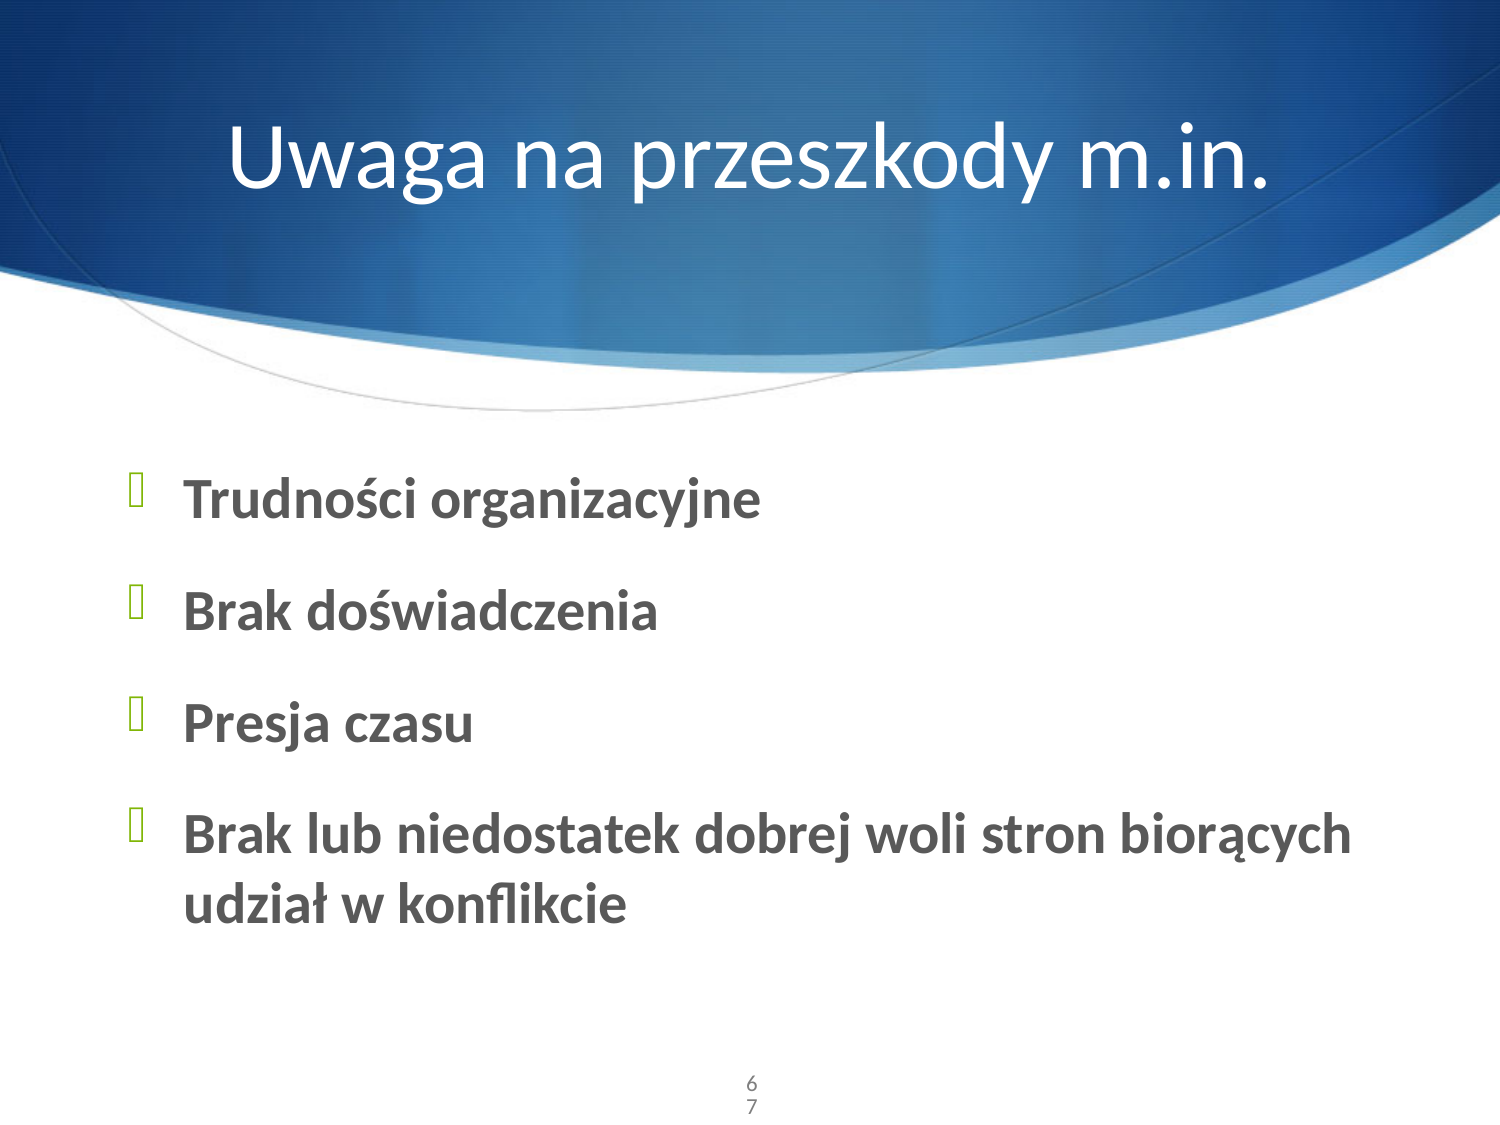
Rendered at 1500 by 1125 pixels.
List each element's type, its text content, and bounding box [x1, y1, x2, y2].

slide_number 67 [730, 1062, 769, 1103]
list Trudności organizacyjne Brak doświadczenia Presja czasu Brak lub niedostatek dobrej woli stron biorących udział w konflikcie [121, 454, 1379, 991]
picture [0, 0, 1500, 1125]
title Uwaga na przeszkody m.in. [75, 0, 1425, 301]
